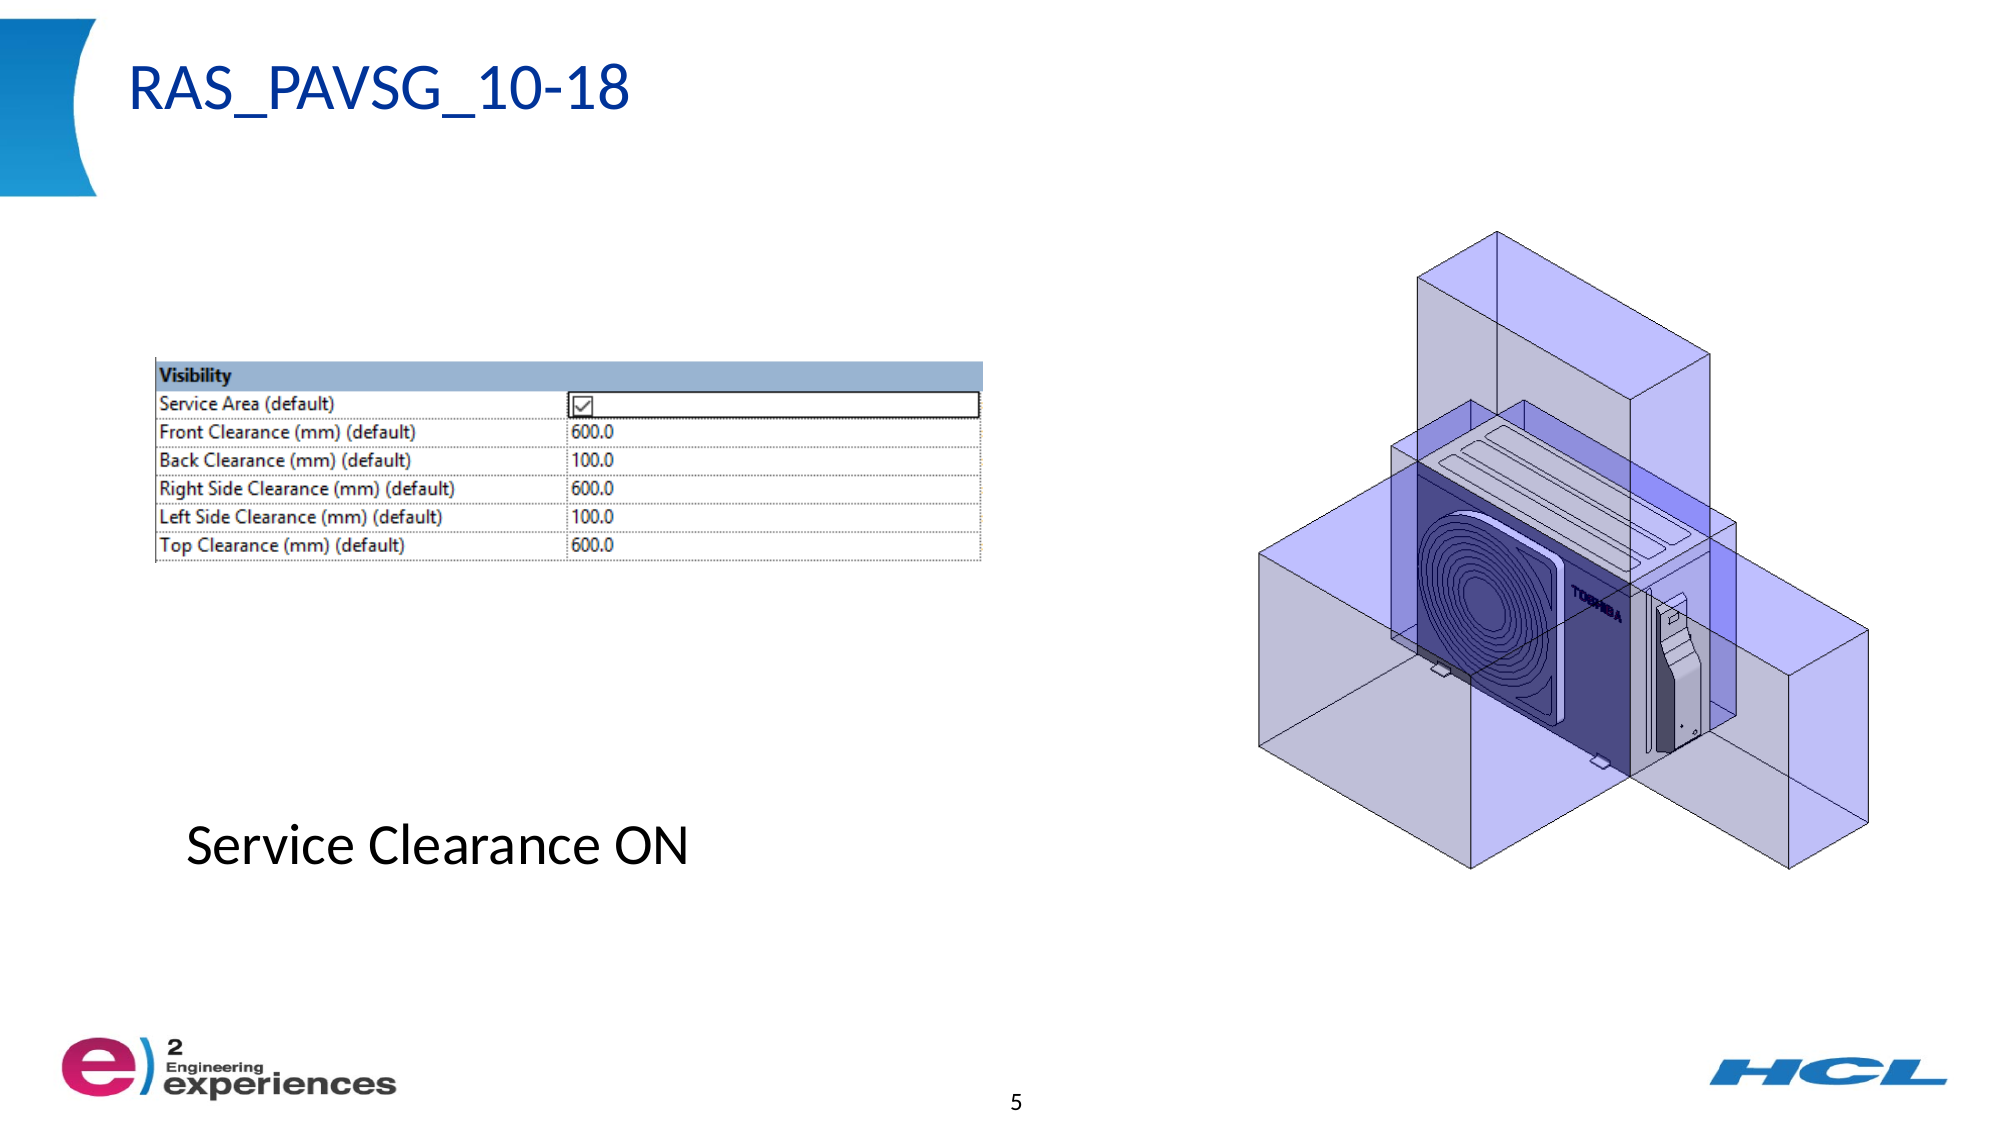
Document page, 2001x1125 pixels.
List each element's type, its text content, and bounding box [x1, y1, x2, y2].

picture [0, 0, 2000, 1125]
text_box Service Clearance ON [171, 798, 706, 884]
text_box RAS_PAVSG_10-18 [114, 35, 647, 131]
